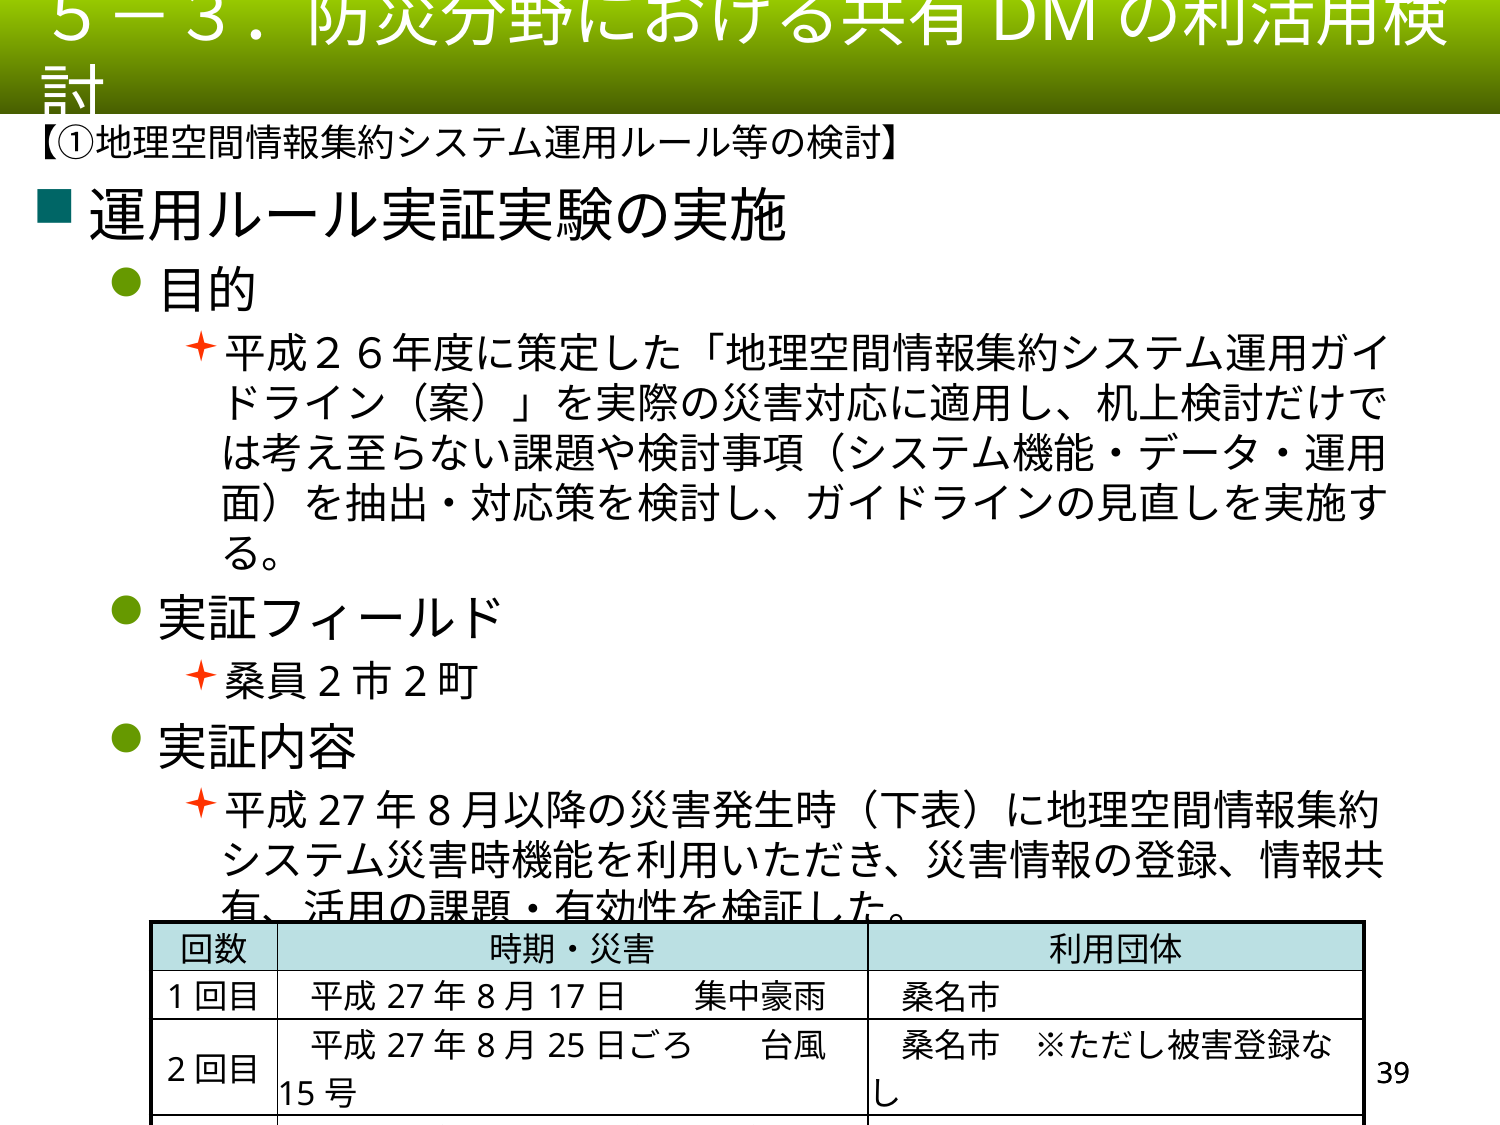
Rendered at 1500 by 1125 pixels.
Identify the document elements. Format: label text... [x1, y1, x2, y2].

table_cell 3回目 [153, 1116, 277, 1125]
table_cell 1回目 [153, 971, 277, 1018]
table_cell 平成27年8月25日ごろ 台風15号 [278, 1020, 867, 1114]
list 運用ルール実証実験の実施 目的 平成２６年度に策定した「地理空間情報集約システム運用ガイドライン（案）」を実際の災害対応に適用し、机上検討だけでは考え至らない課題や検討事項（システム機能・データ・運用面）を抽出・対応策を検討し、ガイドラインの見直しを実施する。 実証フィールド 桑員2市2町 実証内容 平成27年8月以降の災害発生時（下表）に地理空間情報集約システム災害時機能を利用いただき、災害情報の登録、情報共有、活用の課題・有効性を検証した。 [17, 170, 1416, 929]
table_cell 2回目 [153, 1020, 277, 1114]
table_header 利用団体 [869, 924, 1362, 970]
table_cell 桑名市 [869, 971, 1362, 1018]
table_cell 桑名市 ※ただし被害登録なし [869, 1020, 1362, 1114]
table_header 回数 [153, 924, 277, 970]
table_cell 平成27年9月8日ごろ 台風18号 [278, 1116, 867, 1125]
text_box 38 [1366, 1046, 1425, 1103]
table_cell 平成27年8月17日 集中豪雨 [278, 971, 867, 1018]
table_cell 桑名市、東員町 [869, 1116, 1362, 1125]
text_box 【①地理空間情報集約システム運用ルール等の検討】 [5, 111, 1251, 172]
text_box ５－３．防災分野における共有DMの利活用検討 [25, 12, 1500, 96]
table_header 時期・災害 [278, 924, 867, 970]
